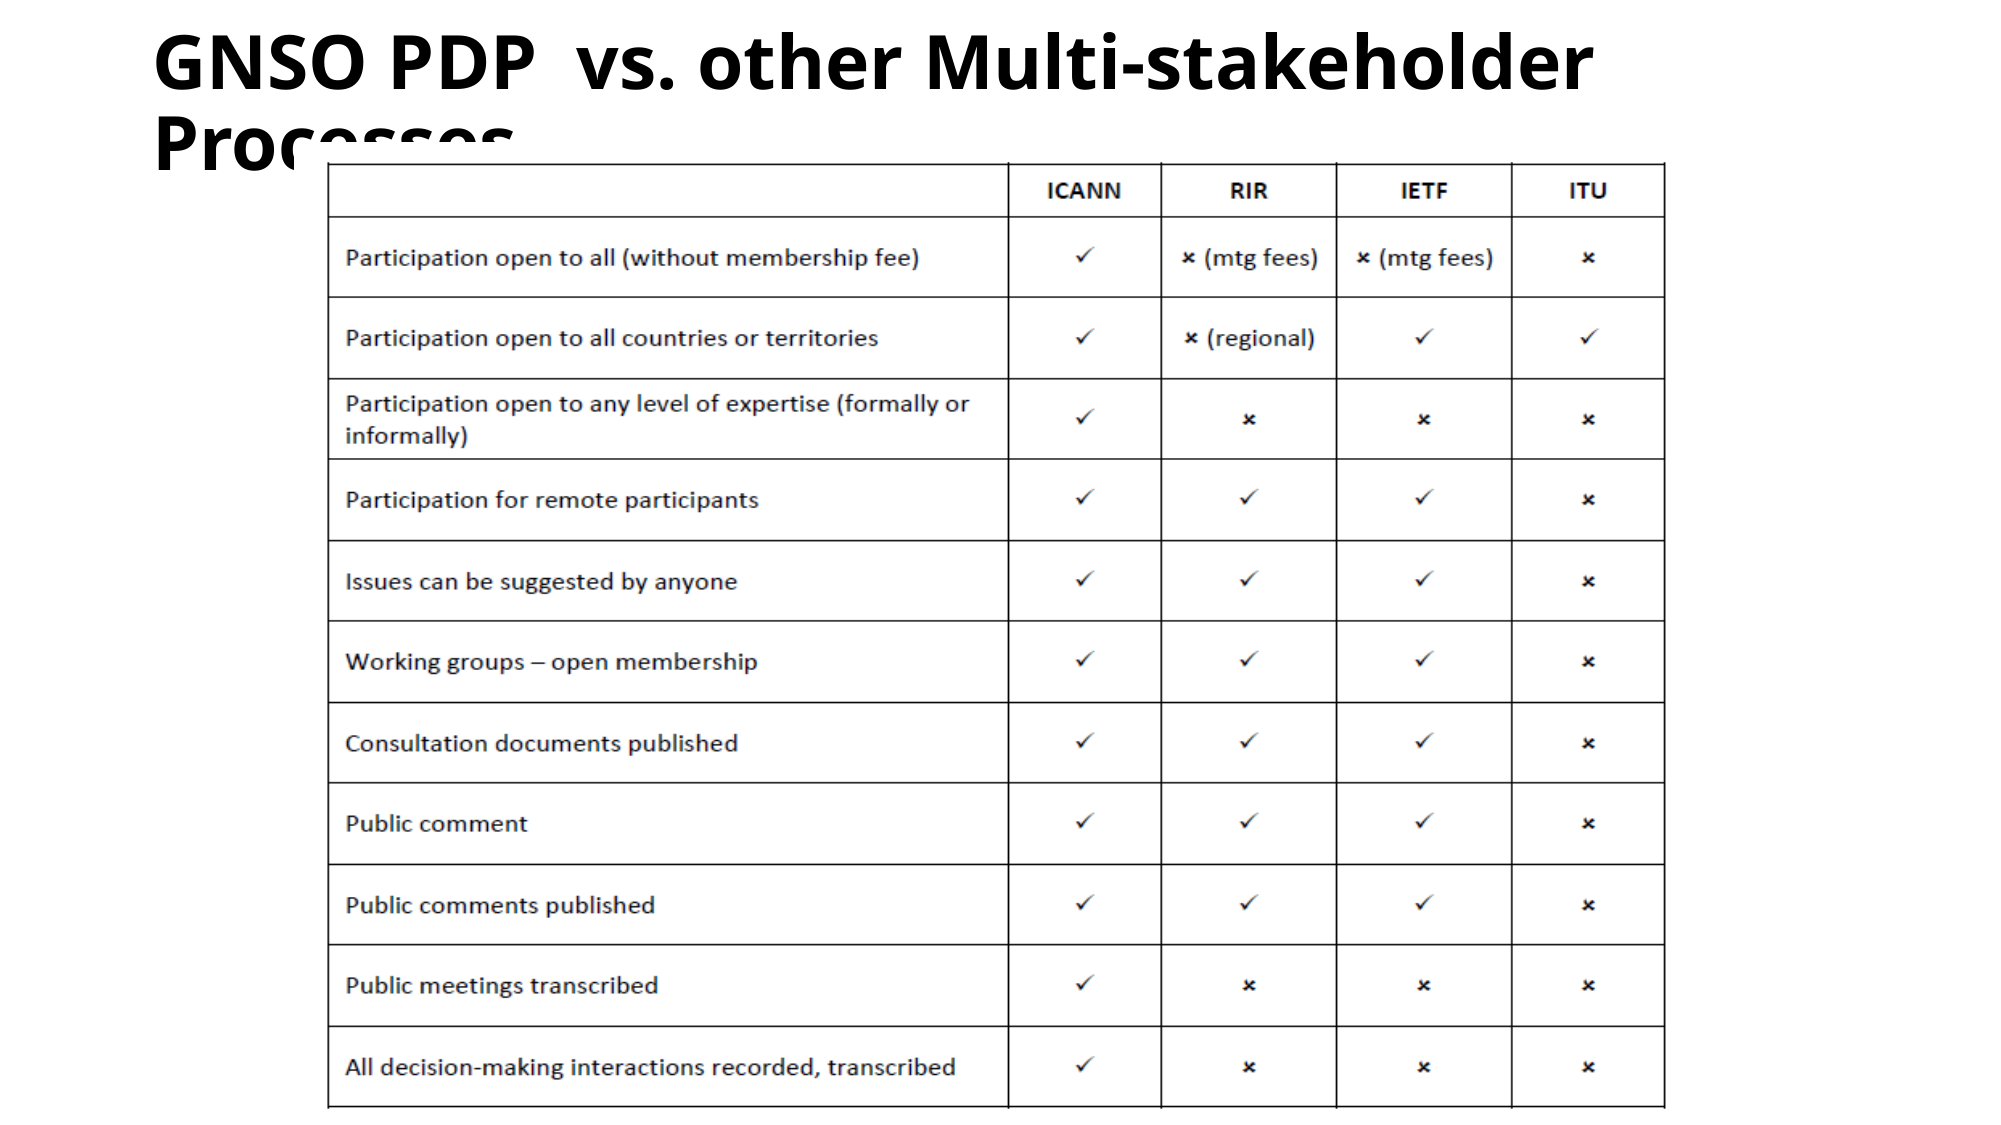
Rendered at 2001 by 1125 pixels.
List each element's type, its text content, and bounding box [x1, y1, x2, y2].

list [294, 142, 1759, 1125]
title GNSO PDP vs. other Multi-stakeholder Processes [137, 0, 1863, 215]
